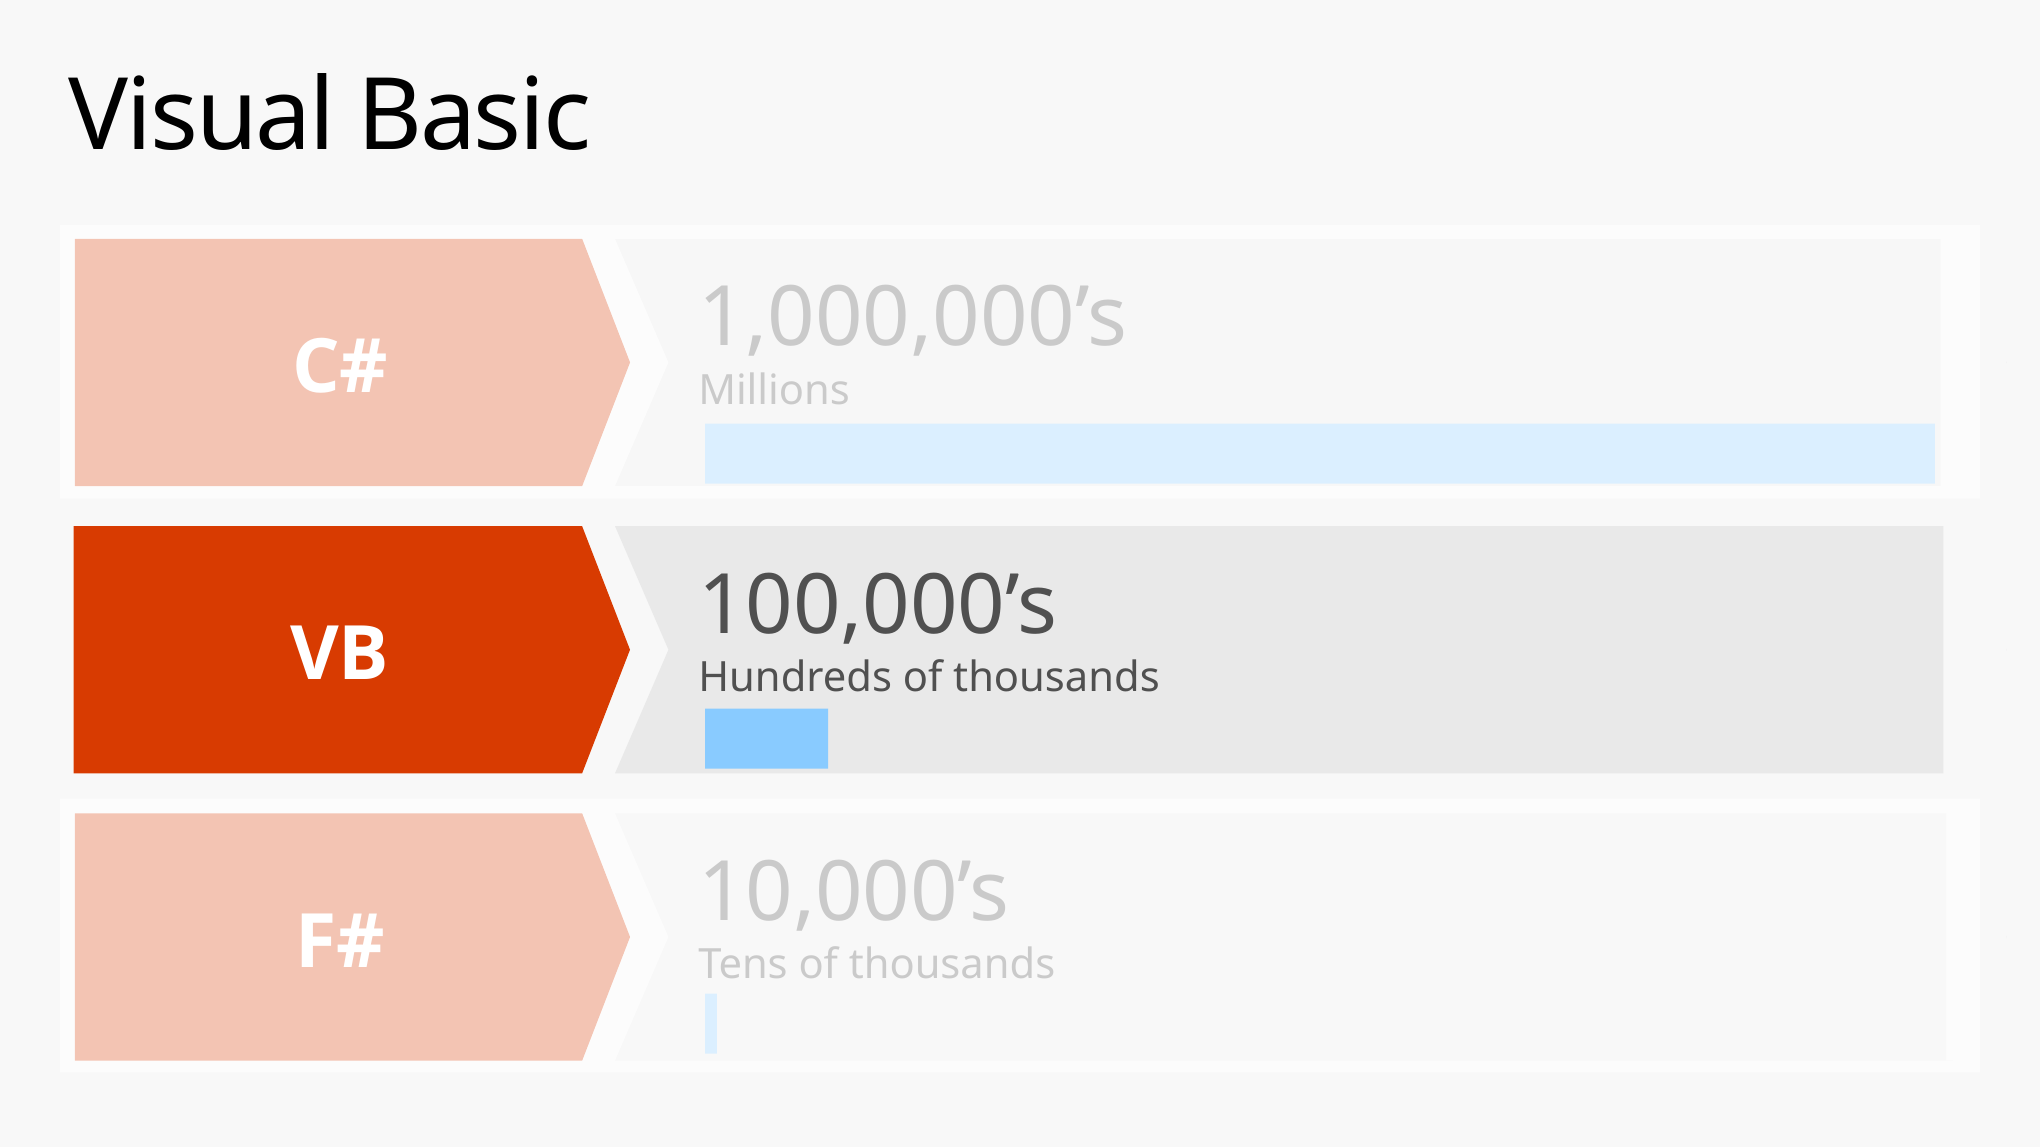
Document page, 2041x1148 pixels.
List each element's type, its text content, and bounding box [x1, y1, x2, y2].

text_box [74, 805, 2007, 1061]
text_box [59, 798, 1981, 1073]
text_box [73, 525, 2007, 782]
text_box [74, 238, 2007, 494]
text_box [59, 224, 1981, 499]
title Visual Basic [45, 48, 1996, 199]
